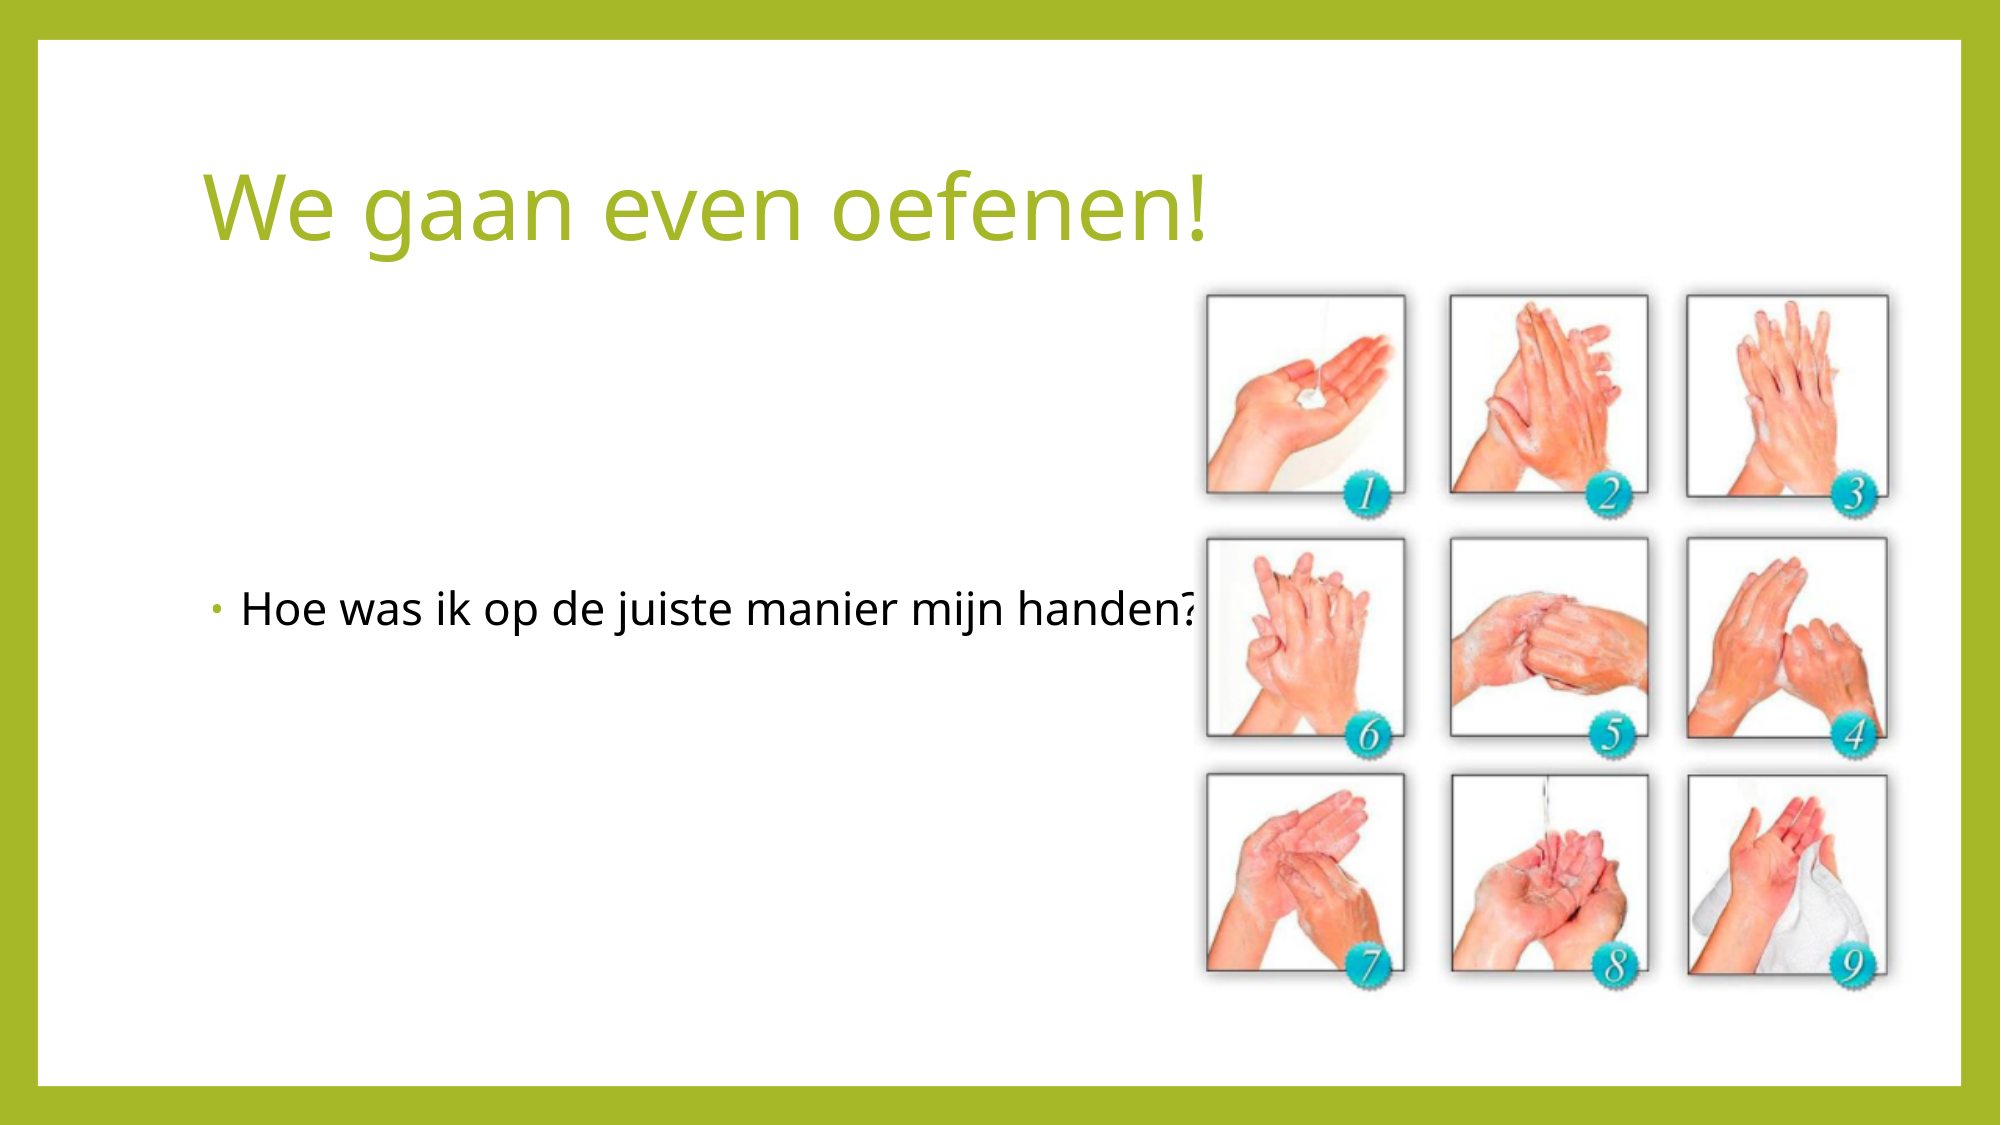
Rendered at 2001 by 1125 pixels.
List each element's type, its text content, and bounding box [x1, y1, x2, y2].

title We gaan even oefenen! [187, 99, 1808, 323]
list Hoe was ik op de juiste manier mijn handen? [187, 337, 1187, 1000]
picture [1193, 276, 1910, 1001]
